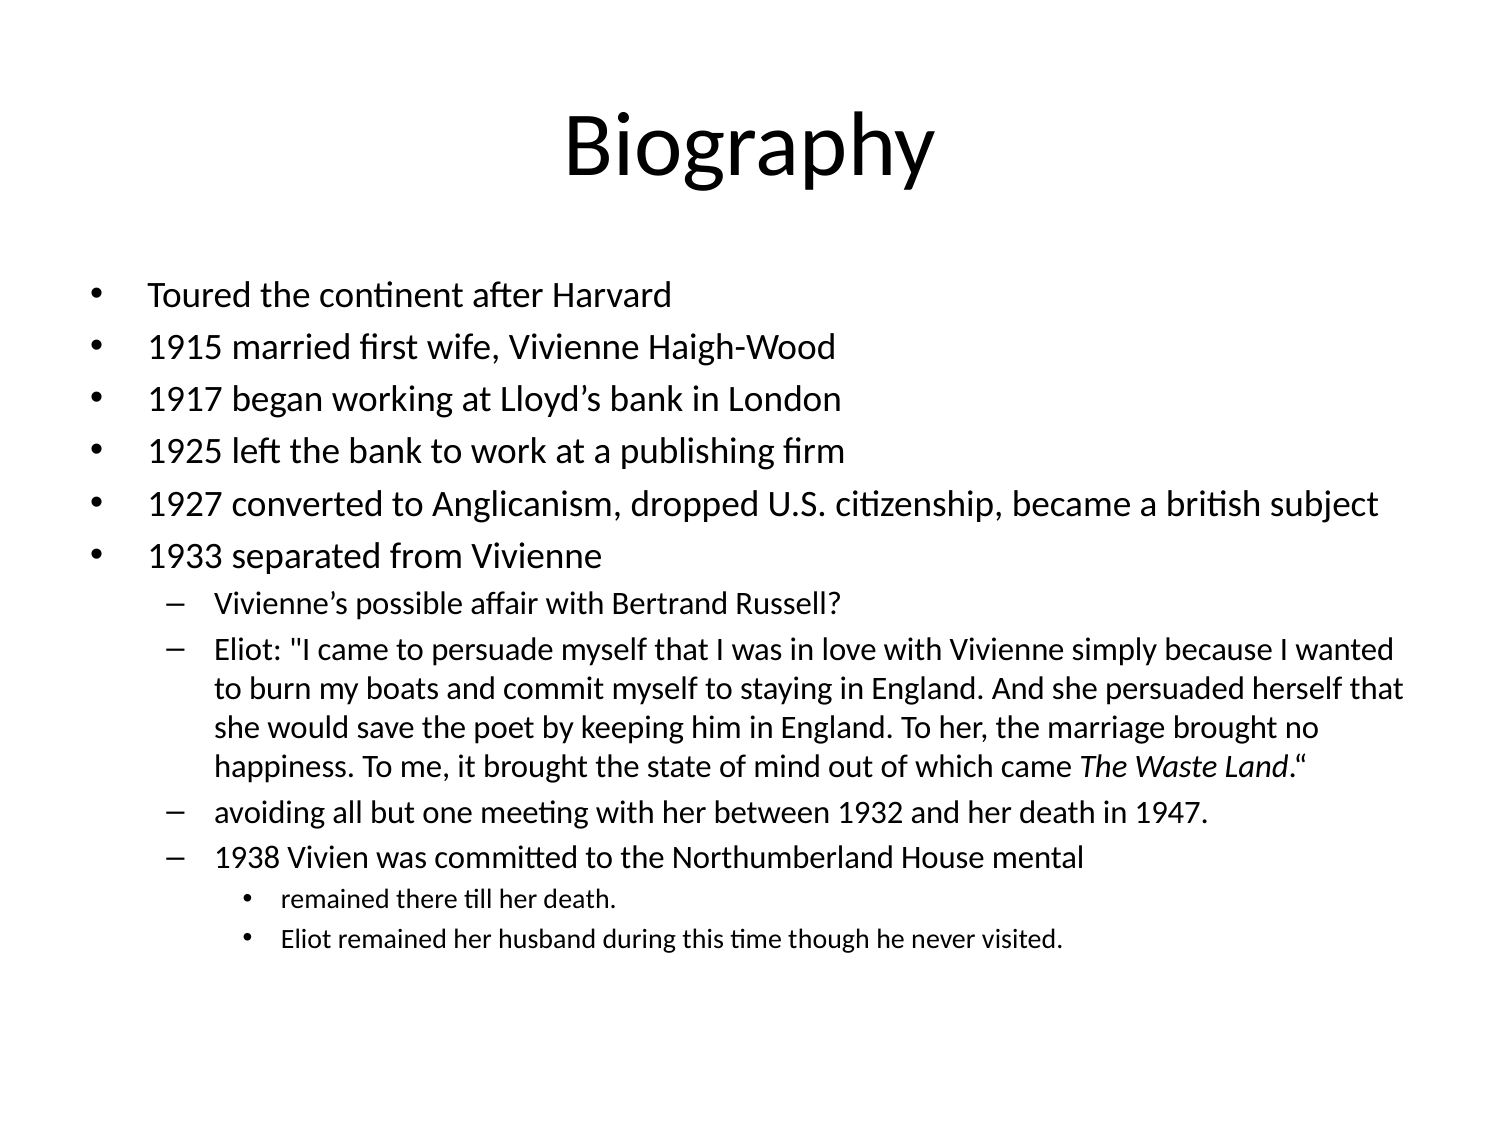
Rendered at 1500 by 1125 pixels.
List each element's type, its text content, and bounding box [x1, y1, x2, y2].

list Toured the continent after Harvard 1915 married first wife, Vivienne Haigh-Wood 1917 began working at Lloyd’s bank in London 1925 left the bank to work at a publishing firm 1927 converted to Anglicanism, dropped U.S. citizenship, became a british subject 1933 separated from Vivienne Vivienne’s possible affair with Bertrand Russell? Eliot: "I came to persuade myself that I was in love with Vivienne simply because I wanted to burn my boats and commit myself to staying in England. And she persuaded herself that she would save the poet by keeping him in England. To her, the marriage brought no happiness. To me, it brought the state of mind out of which came The Waste Land.“ avoiding all but one meeting with her between 1932 and her death in 1947. 1938 Vivien was committed to the Northumberland House mental remained there till her death. Eliot remained her husband during this time though he never visited. [75, 262, 1425, 1005]
title Biography [75, 45, 1425, 233]
